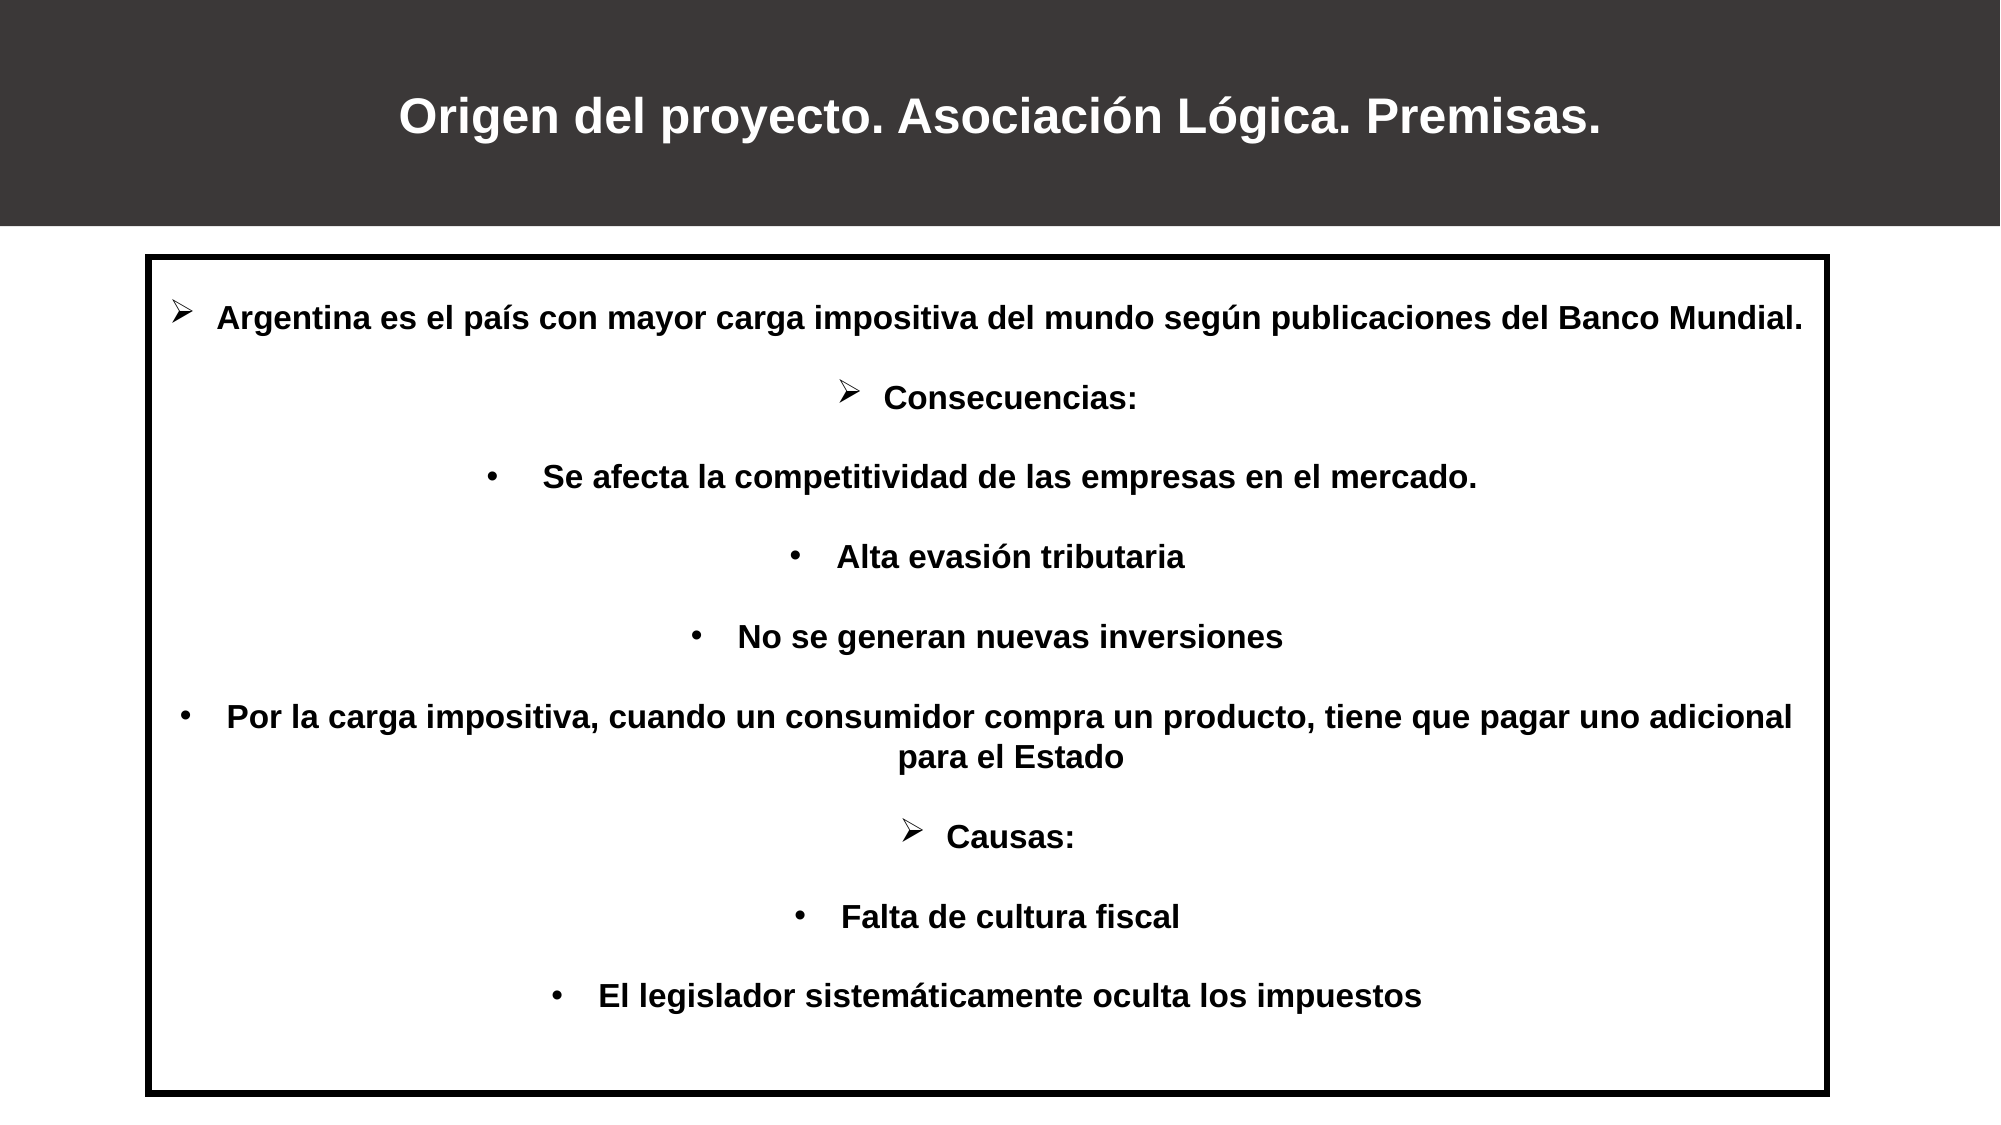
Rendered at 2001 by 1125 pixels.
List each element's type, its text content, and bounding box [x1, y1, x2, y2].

text_box Argentina es el país con mayor carga impositiva del mundo según publicaciones del Banco Mundial. Consecuencias: Se afecta la competitividad de las empresas en el mercado. Alta evasión tributaria No se generan nuevas inversiones Por la carga impositiva, cuando un consumidor compra un producto, tiene que pagar uno adicional para el Estado Causas: Falta de cultura fiscal El legislador sistemáticamente oculta los impuestos [148, 256, 1827, 1094]
text_box Origen del proyecto. Asociación Lógica. Premisas. [0, 0, 2000, 227]
